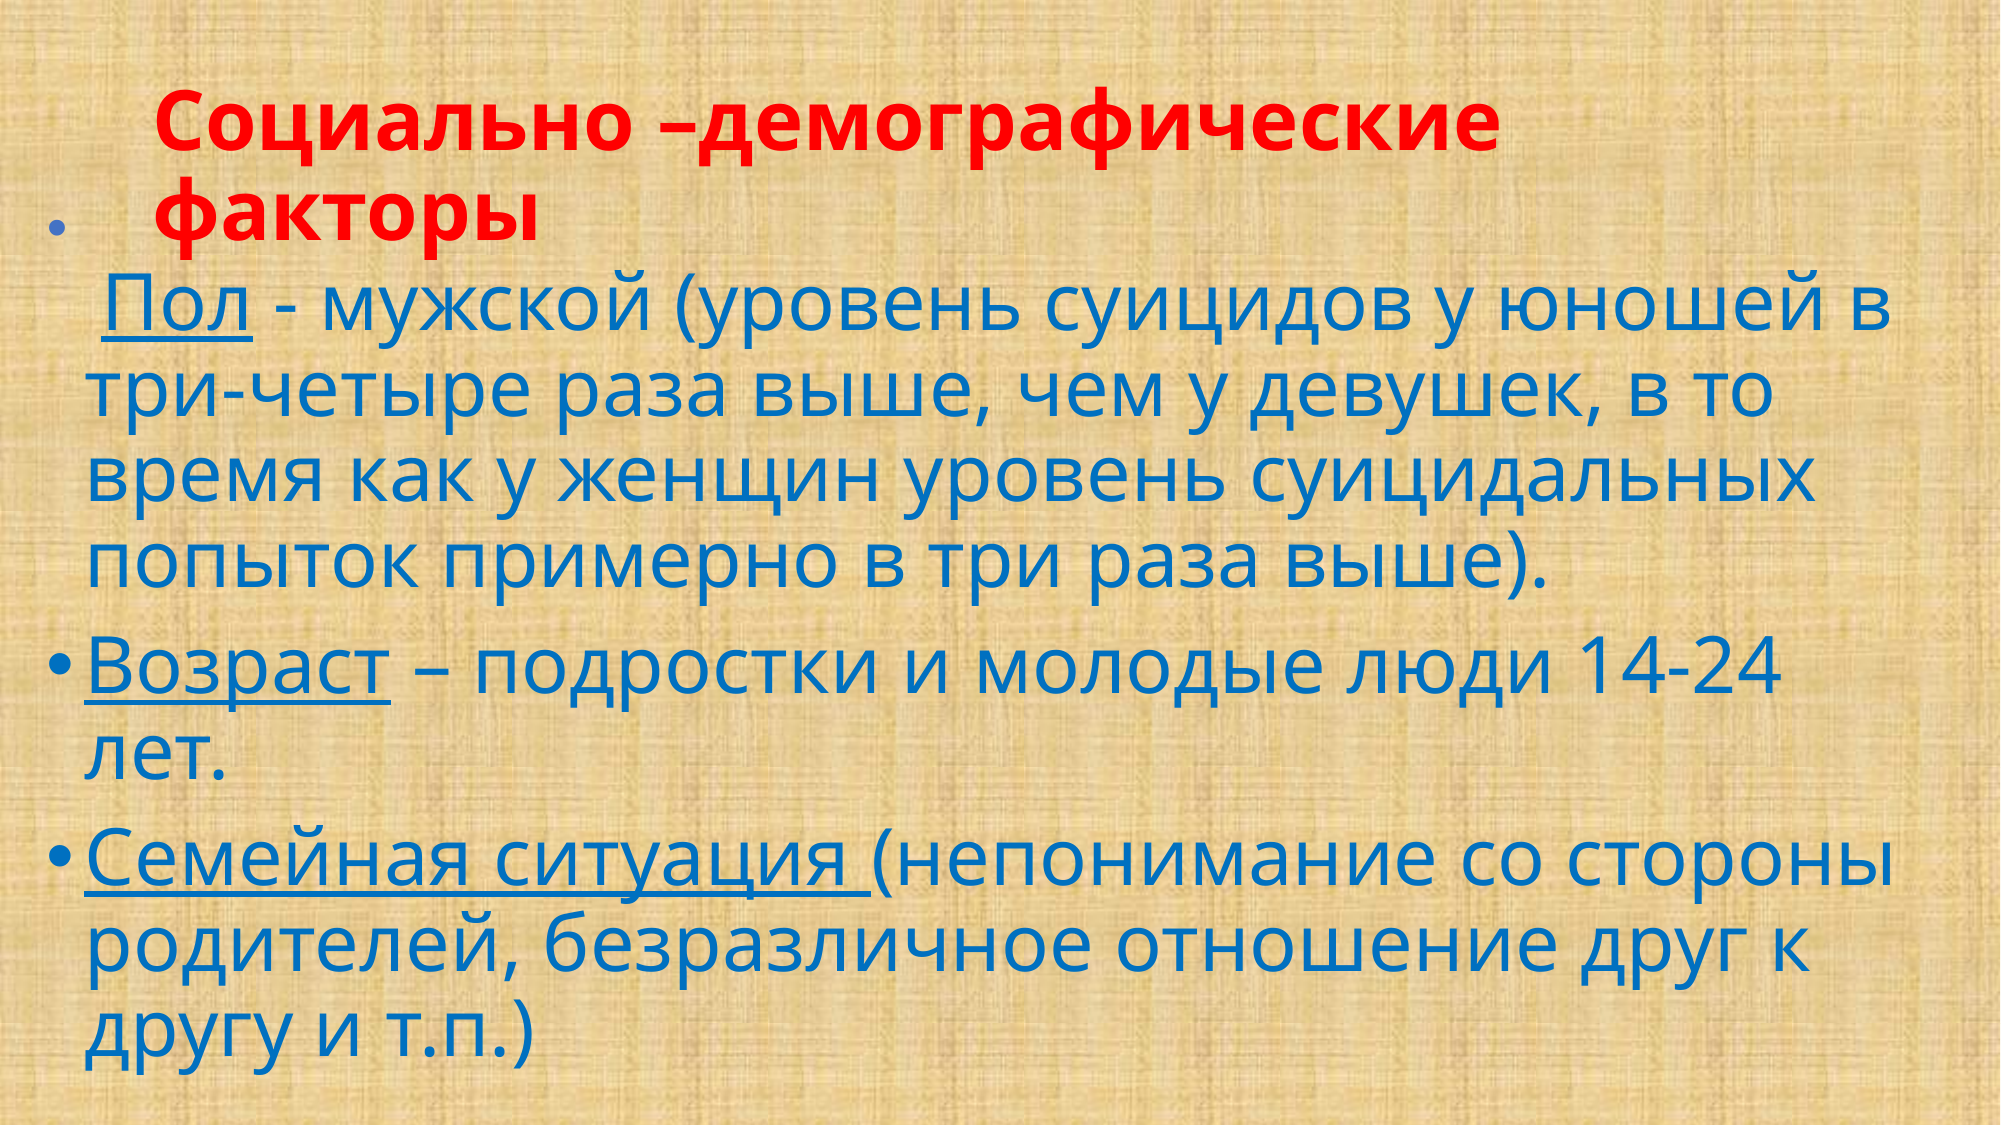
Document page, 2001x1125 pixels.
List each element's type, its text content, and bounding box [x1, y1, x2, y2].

title Социально –демографические факторы [137, 59, 1863, 191]
list Пол - мужской (уровень суицидов у юношей в три-четыре раза выше, чем у девушек, в то время как у женщин уровень суицидальных попыток примерно в три раза выше). Возраст – подростки и молодые люди 14-24 лет. Семейная ситуация (непонимание со стороны родителей, безразличное отношение друг к другу и т.п.) [31, 191, 1950, 1125]
picture [0, 0, 2001, 1125]
